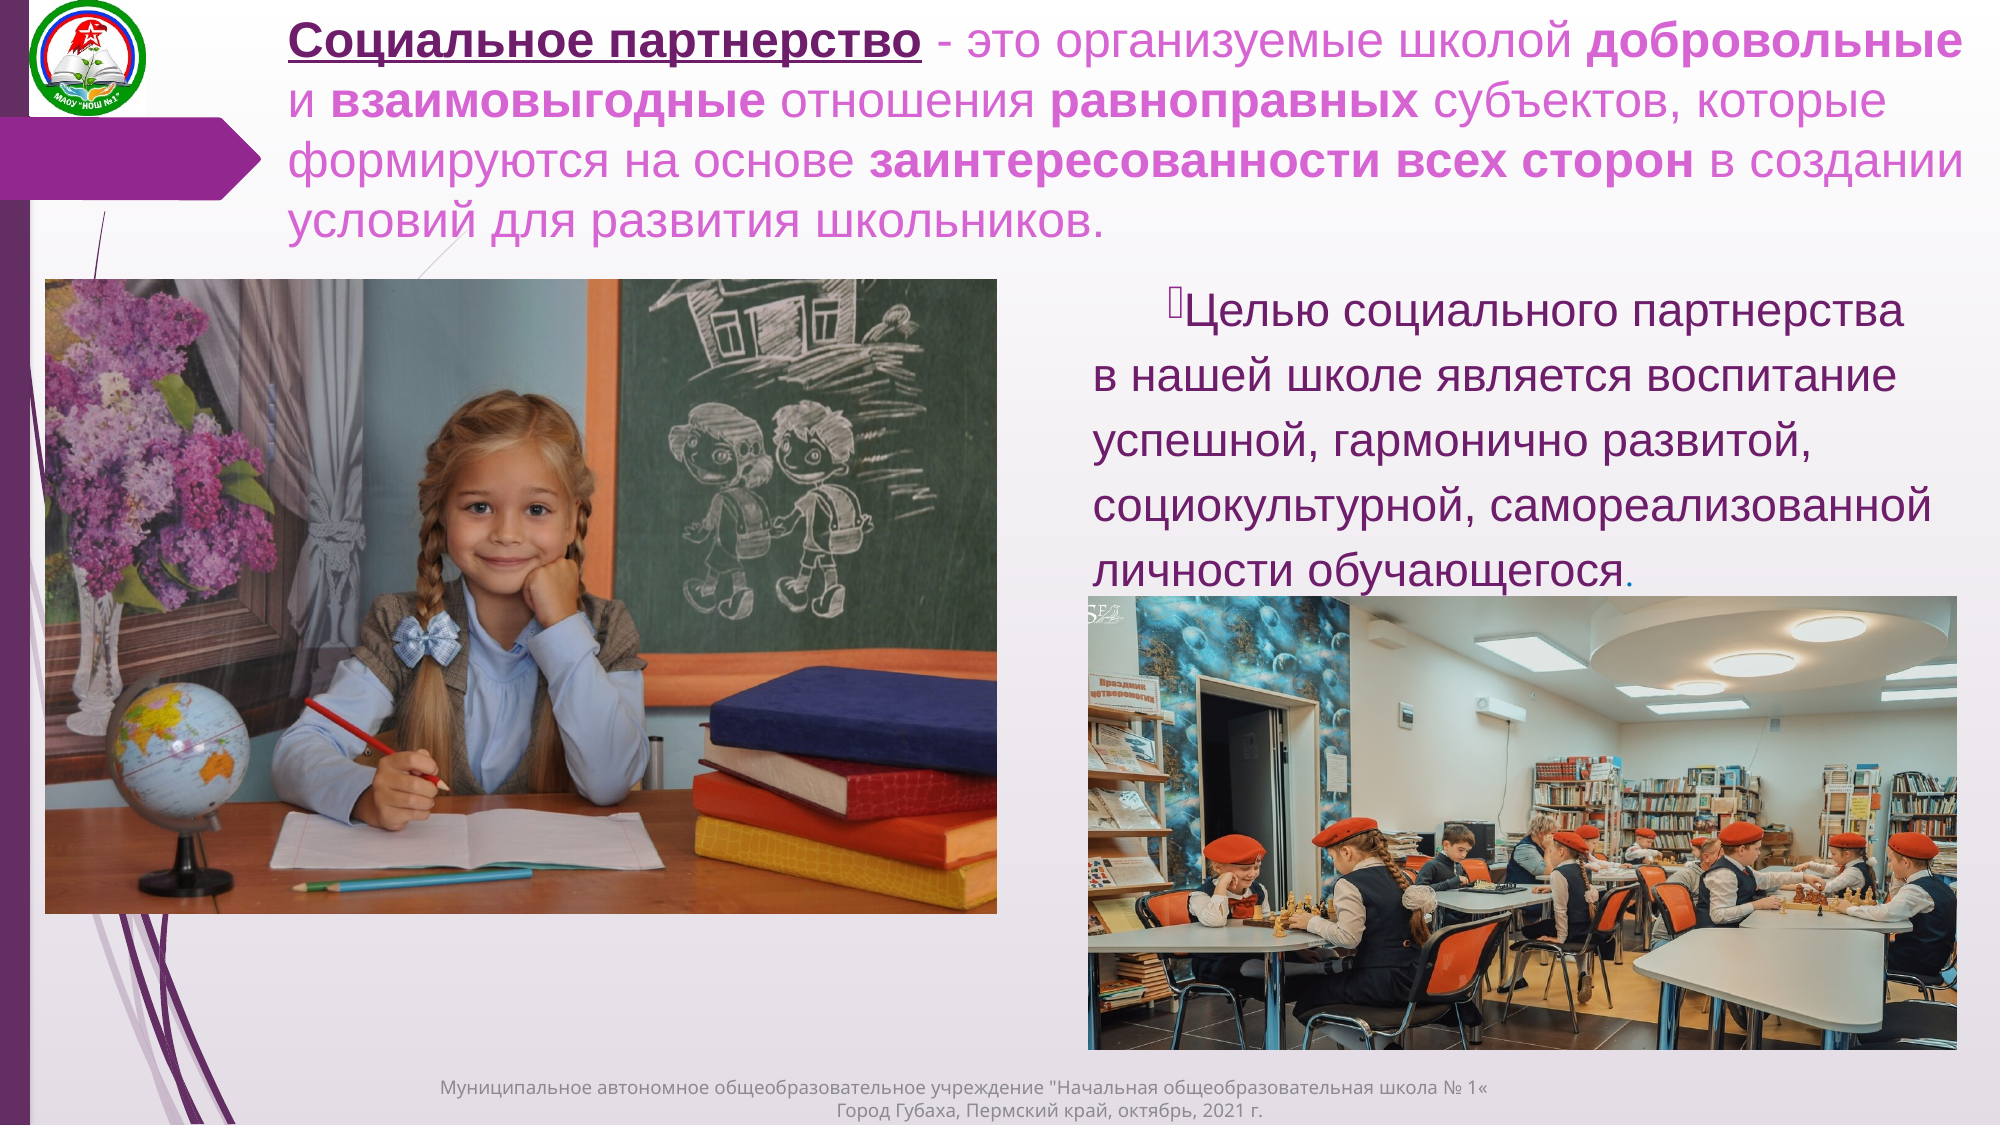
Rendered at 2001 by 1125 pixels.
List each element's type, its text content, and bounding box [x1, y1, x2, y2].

picture [1088, 596, 1957, 1050]
list Целью социального партнерства в нашей школе является воспитание успешной, гармонично развитой, социокультурной, самореализованной личности обучающегося. [1020, 263, 1957, 620]
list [45, 279, 997, 914]
title Социальное партнерство - это организуемые школой добровольные и взаимовыгодные отношения равноправных субъектов, которые формируются на основе заинтересованности всех сторон в создании условий для развития школьников. [272, 0, 2000, 307]
picture [29, 0, 146, 117]
footer Муниципальное автономное общеобразовательное учреждение "Начальная общеобразовательная школа № 1« Город Губаха, Пермский край, октябрь, 2021 г. [424, 1072, 1675, 1125]
